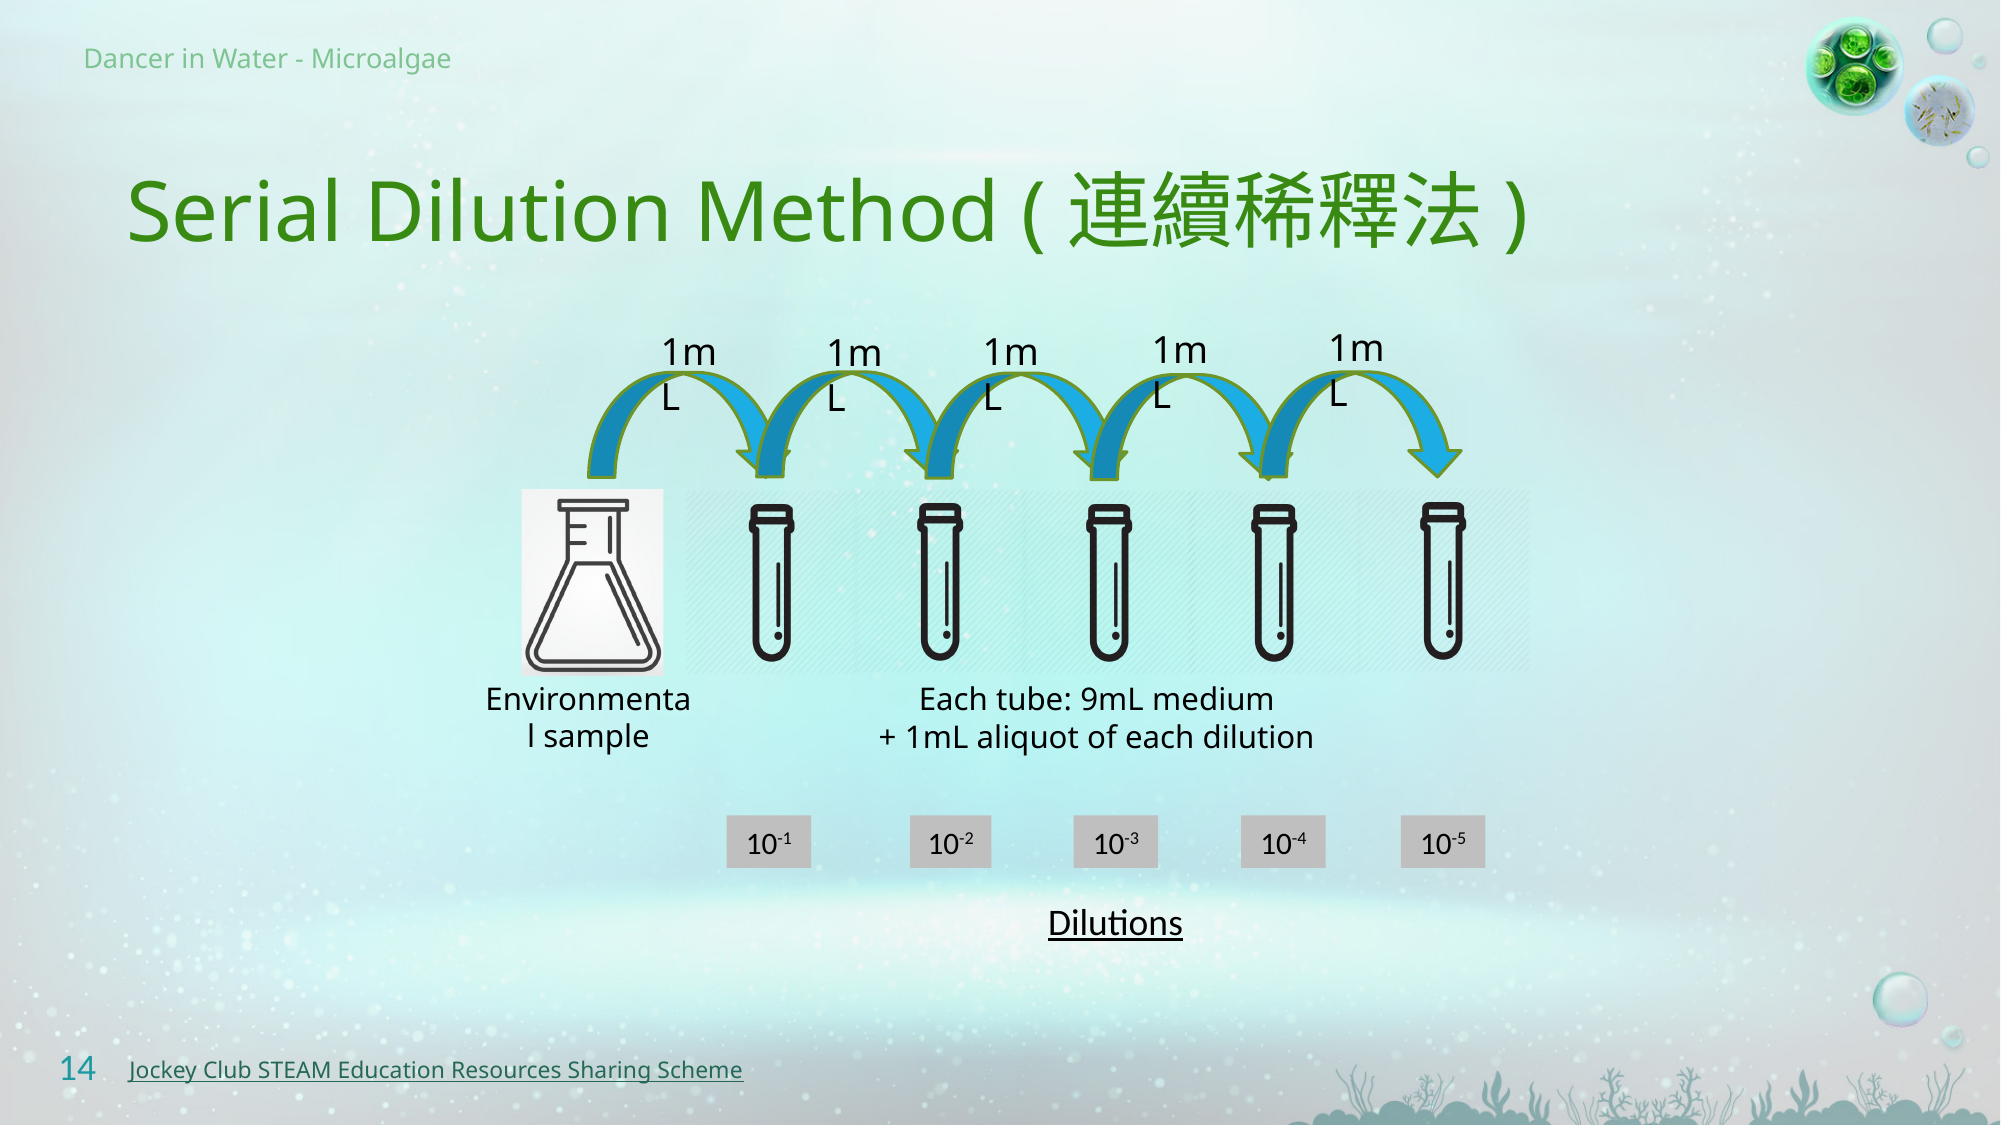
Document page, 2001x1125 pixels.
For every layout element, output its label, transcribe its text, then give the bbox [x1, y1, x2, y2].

text_box 1mL [967, 319, 1074, 488]
text_box 10-5 [1400, 815, 1486, 868]
text_box Dilutions [1033, 890, 1199, 951]
text_box 10-1 [726, 815, 812, 868]
text_box 1mL [811, 321, 917, 487]
text_box 1mL [1136, 318, 1243, 488]
text_box [1119, 451, 1127, 461]
text_box [1074, 386, 1104, 467]
text_box Environmental sample [469, 671, 708, 762]
slide_number 14 [0, 1035, 112, 1095]
text_box 1mL [1313, 316, 1419, 488]
text_box [752, 399, 768, 469]
title Serial Dilution Method (連續稀釋法) [111, 99, 1874, 317]
text_box 10-4 [1241, 815, 1326, 868]
text_box [1243, 390, 1270, 472]
text_box 10-3 [1073, 815, 1159, 868]
picture [0, 0, 2001, 1125]
text_box [917, 395, 937, 470]
text_box [1419, 394, 1462, 477]
text_box Each tube: 9mL medium + 1mL aliquot of each dilution [734, 682, 1460, 762]
text_box 10-2 [910, 815, 992, 868]
text_box 1mL [645, 319, 752, 515]
